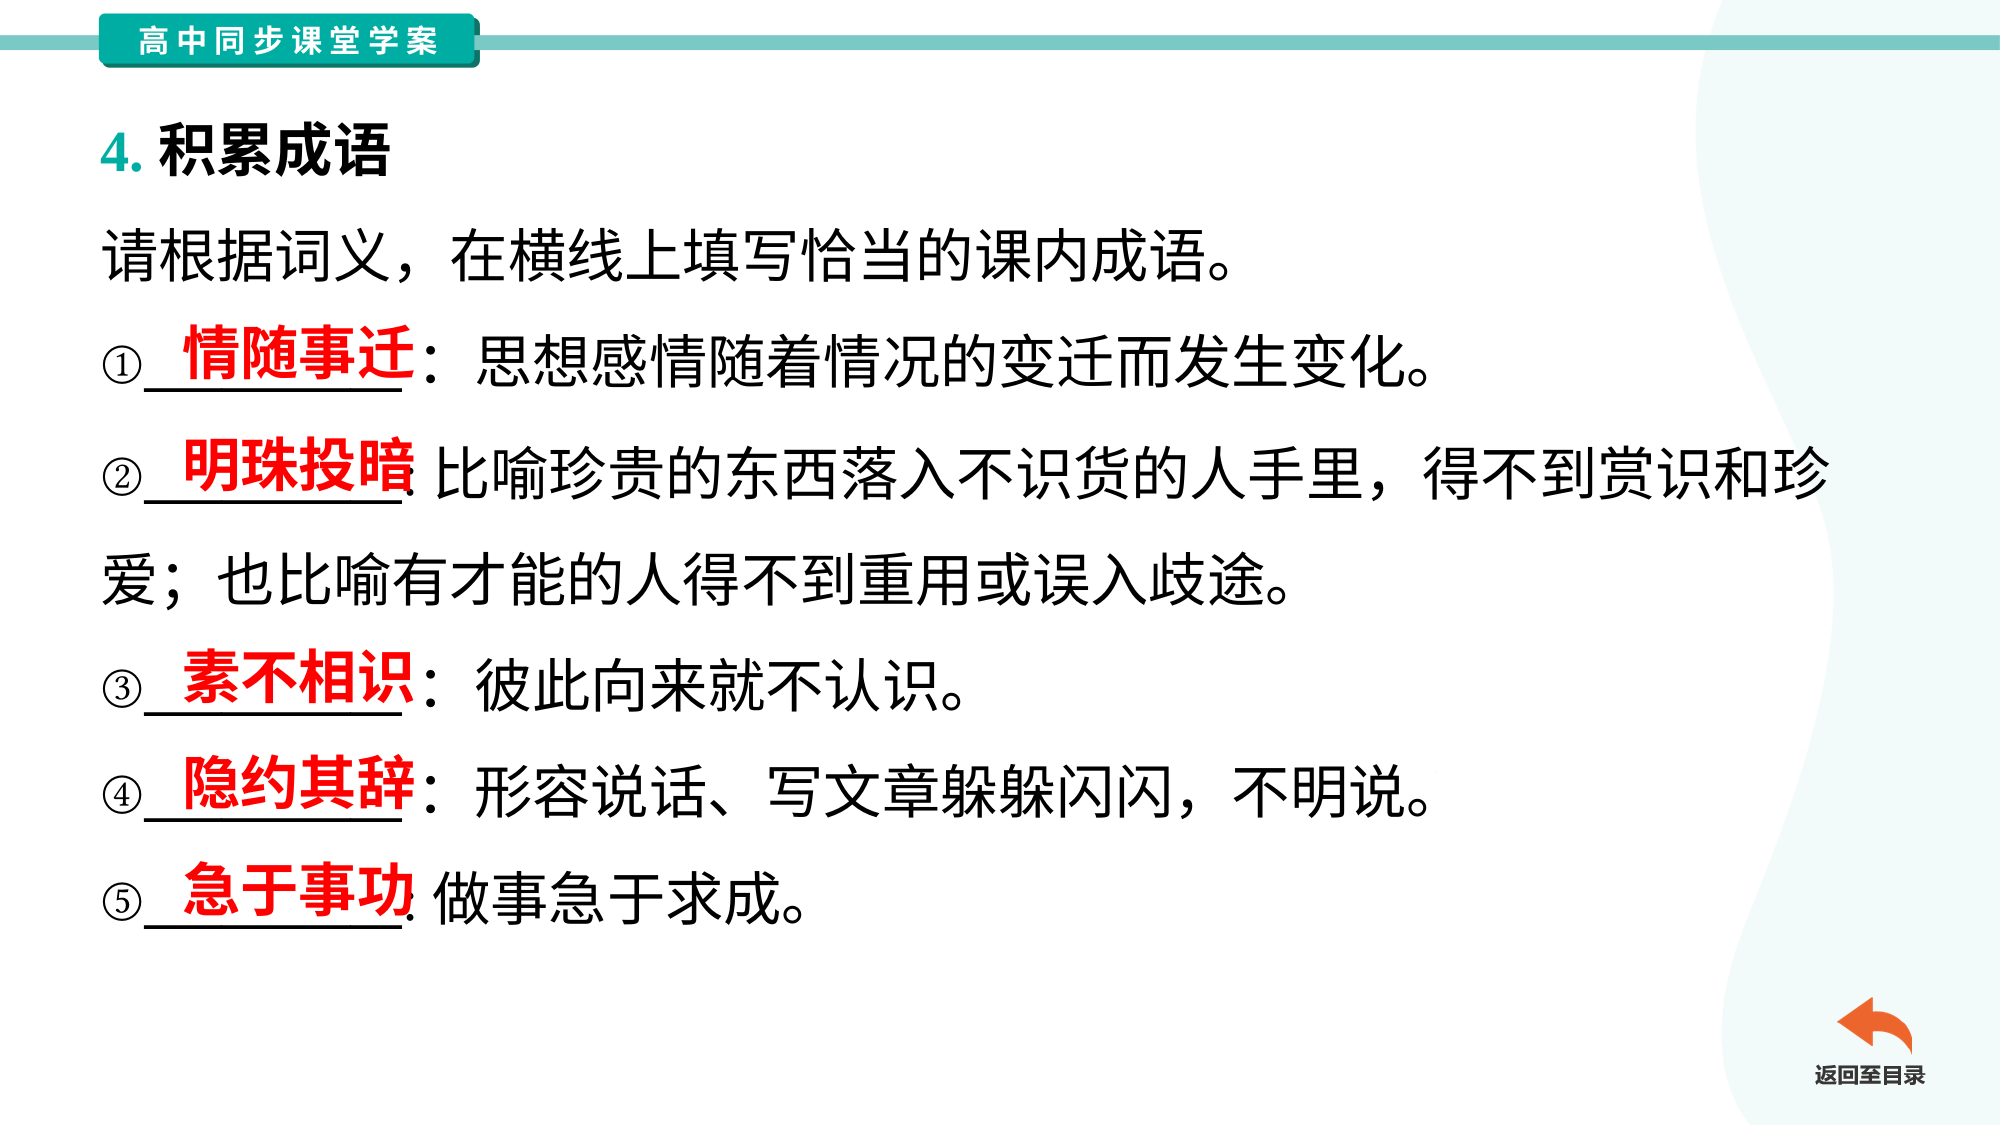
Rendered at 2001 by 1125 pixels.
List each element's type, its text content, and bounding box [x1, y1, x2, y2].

text_box 情随事迁 [160, 284, 438, 387]
picture [0, 0, 2000, 1125]
text_box 急于事功 [160, 820, 438, 923]
text_box 明珠投暗 [160, 395, 438, 498]
text_box 素不相识 [160, 608, 438, 711]
text_box 隐约其辞 [160, 714, 438, 817]
text_box 4.积累成语 请根据词义，在横线上填写恰当的课内成语。 ①__________：思想感情随着情况的变迁而发生变化。 [100, 76, 1899, 396]
text_box ②__________:比喻珍贵的东西落入不识货的人手里，得不到赏识和珍 爱；也比喻有才能的人得不到重用或误入歧途。 ③__________：彼此向来就不认识。 ④__________：形容说话、写文章躲躲闪闪，不明说。 ⑤__________:做事急于求成。 [100, 400, 1899, 932]
